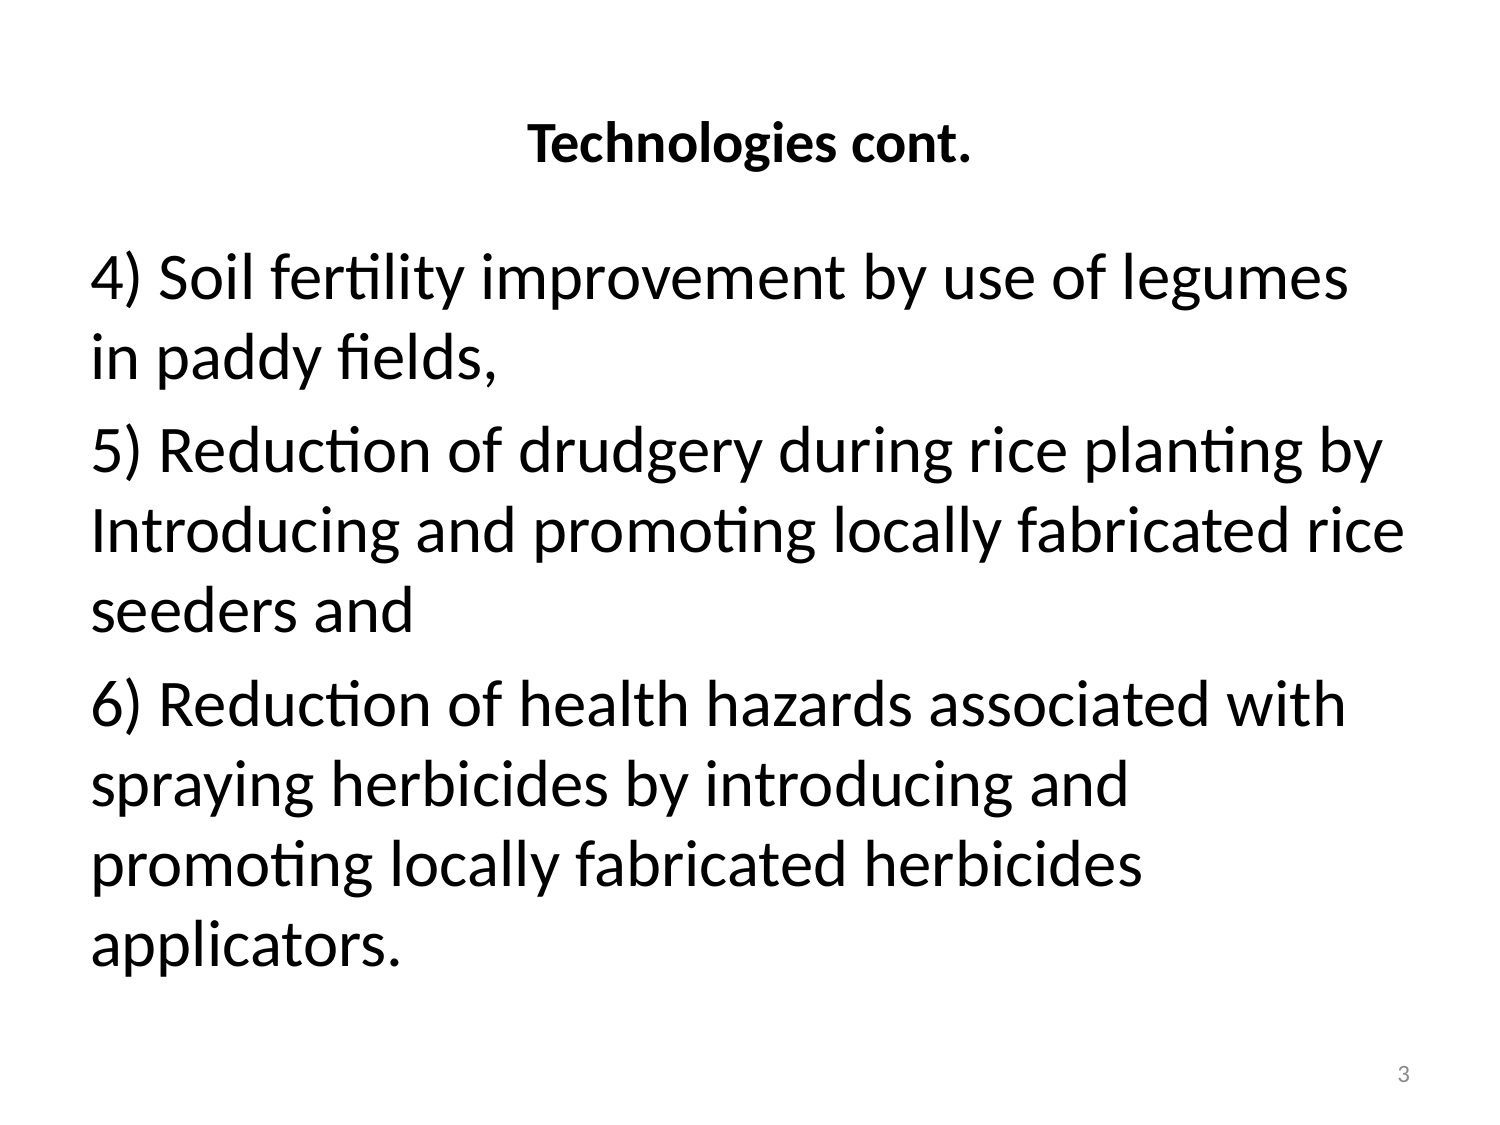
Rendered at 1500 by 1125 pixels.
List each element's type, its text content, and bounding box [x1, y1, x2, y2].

list 4) Soil fertility improvement by use of legumes in paddy fields, 5) Reduction of drudgery during rice planting by Introducing and promoting locally fabricated rice seeders and 6) Reduction of health hazards associated with spraying herbicides by introducing and promoting locally fabricated herbicides applicators. [75, 224, 1425, 1005]
title Technologies cont. [75, 45, 1425, 224]
slide_number 3 [1074, 1042, 1425, 1103]
